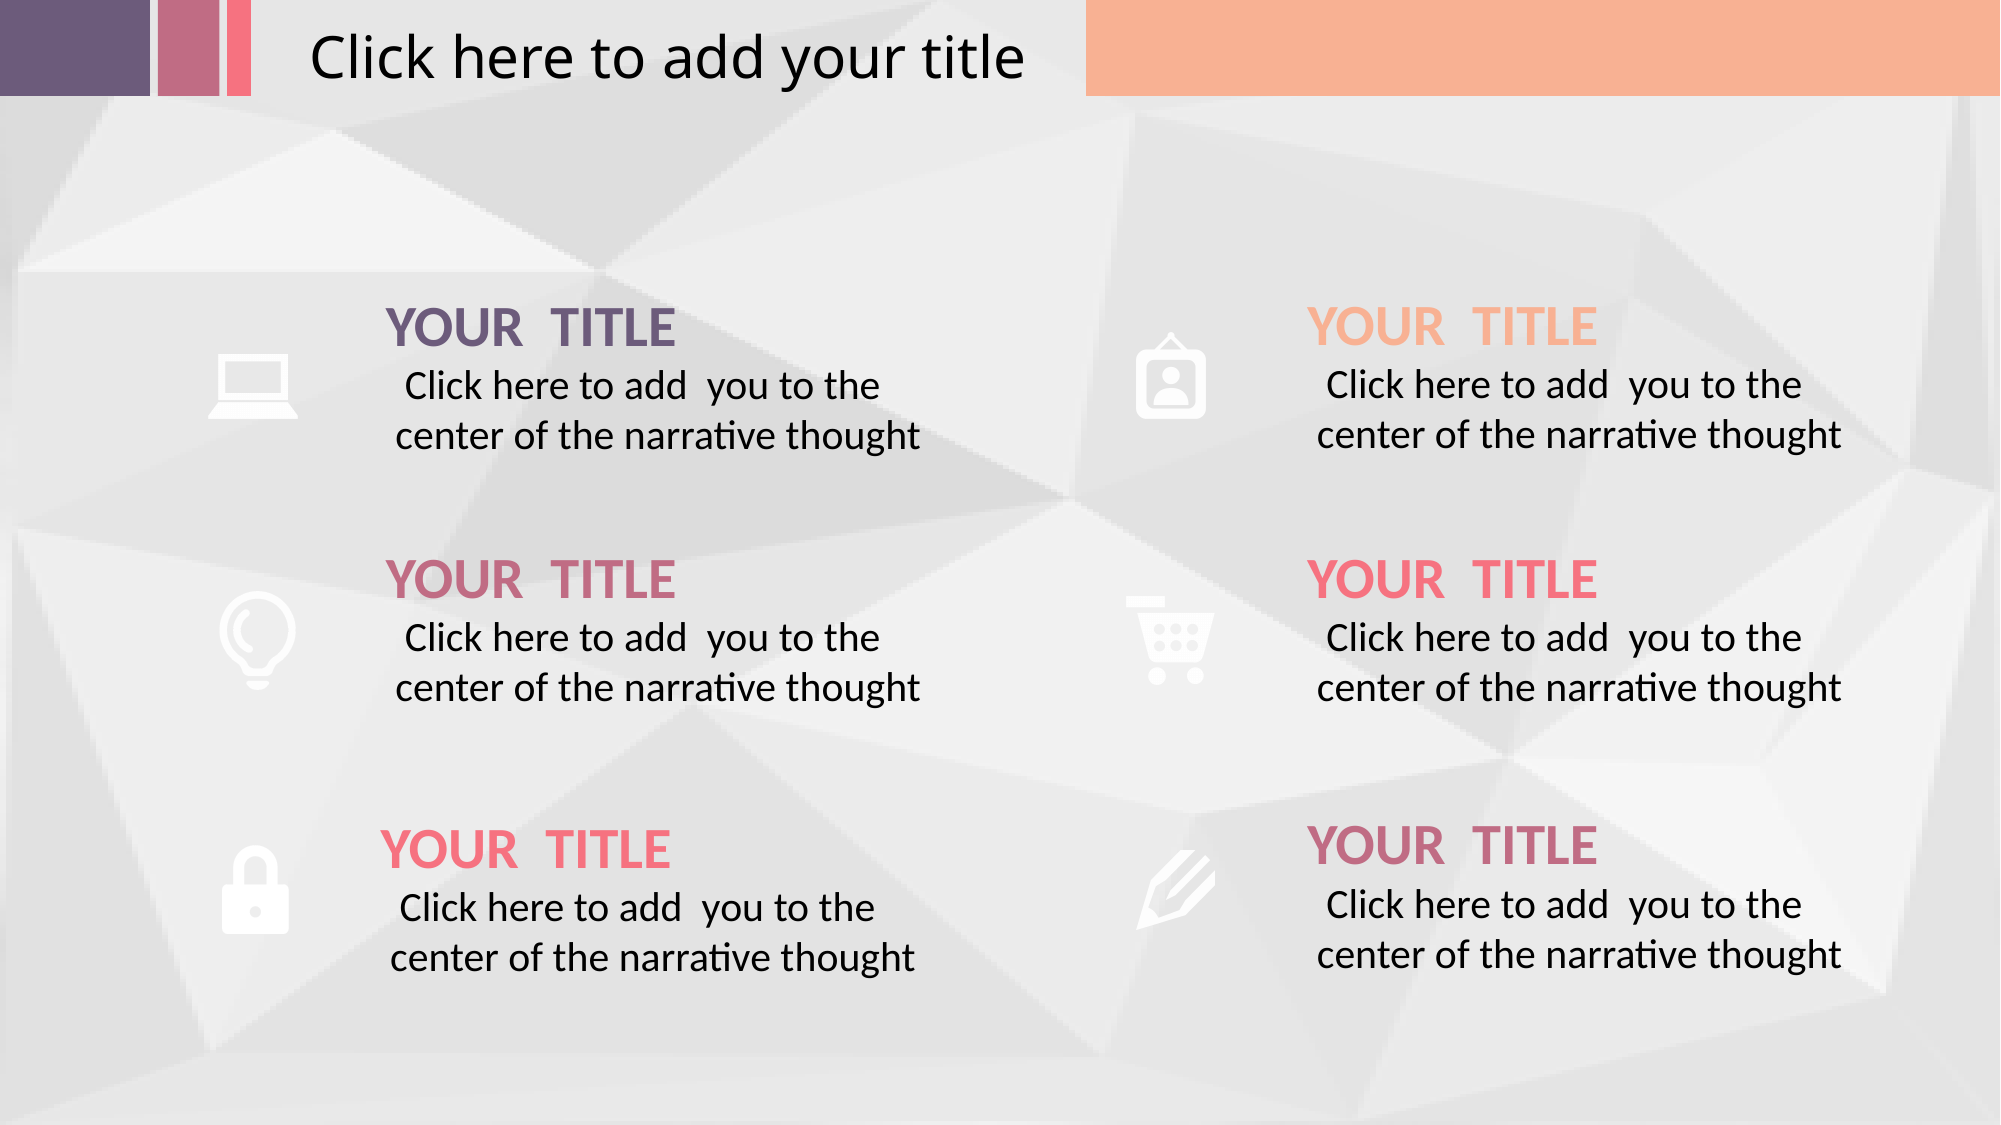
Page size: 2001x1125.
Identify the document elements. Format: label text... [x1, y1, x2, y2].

text_box YOUR TITLE Click here to add you to the center of the narrative thought [371, 532, 937, 718]
text_box [157, 0, 220, 96]
text_box [1086, 0, 2000, 96]
text_box YOUR TITLE Click here to add you to the center of the narrative thought [371, 280, 937, 466]
text_box [0, 0, 150, 96]
text_box Click here to add your title [295, 12, 1042, 168]
text_box [227, 0, 251, 96]
text_box YOUR TITLE Click here to add you to the center of the narrative thought [365, 802, 931, 988]
text_box YOUR TITLE Click here to add you to the center of the narrative thought [1292, 799, 1858, 984]
text_box YOUR TITLE Click here to add you to the center of the narrative thought [1292, 532, 1858, 718]
picture [0, 0, 2001, 1125]
text_box YOUR TITLE Click here to add you to the center of the narrative thought [1292, 279, 1858, 465]
